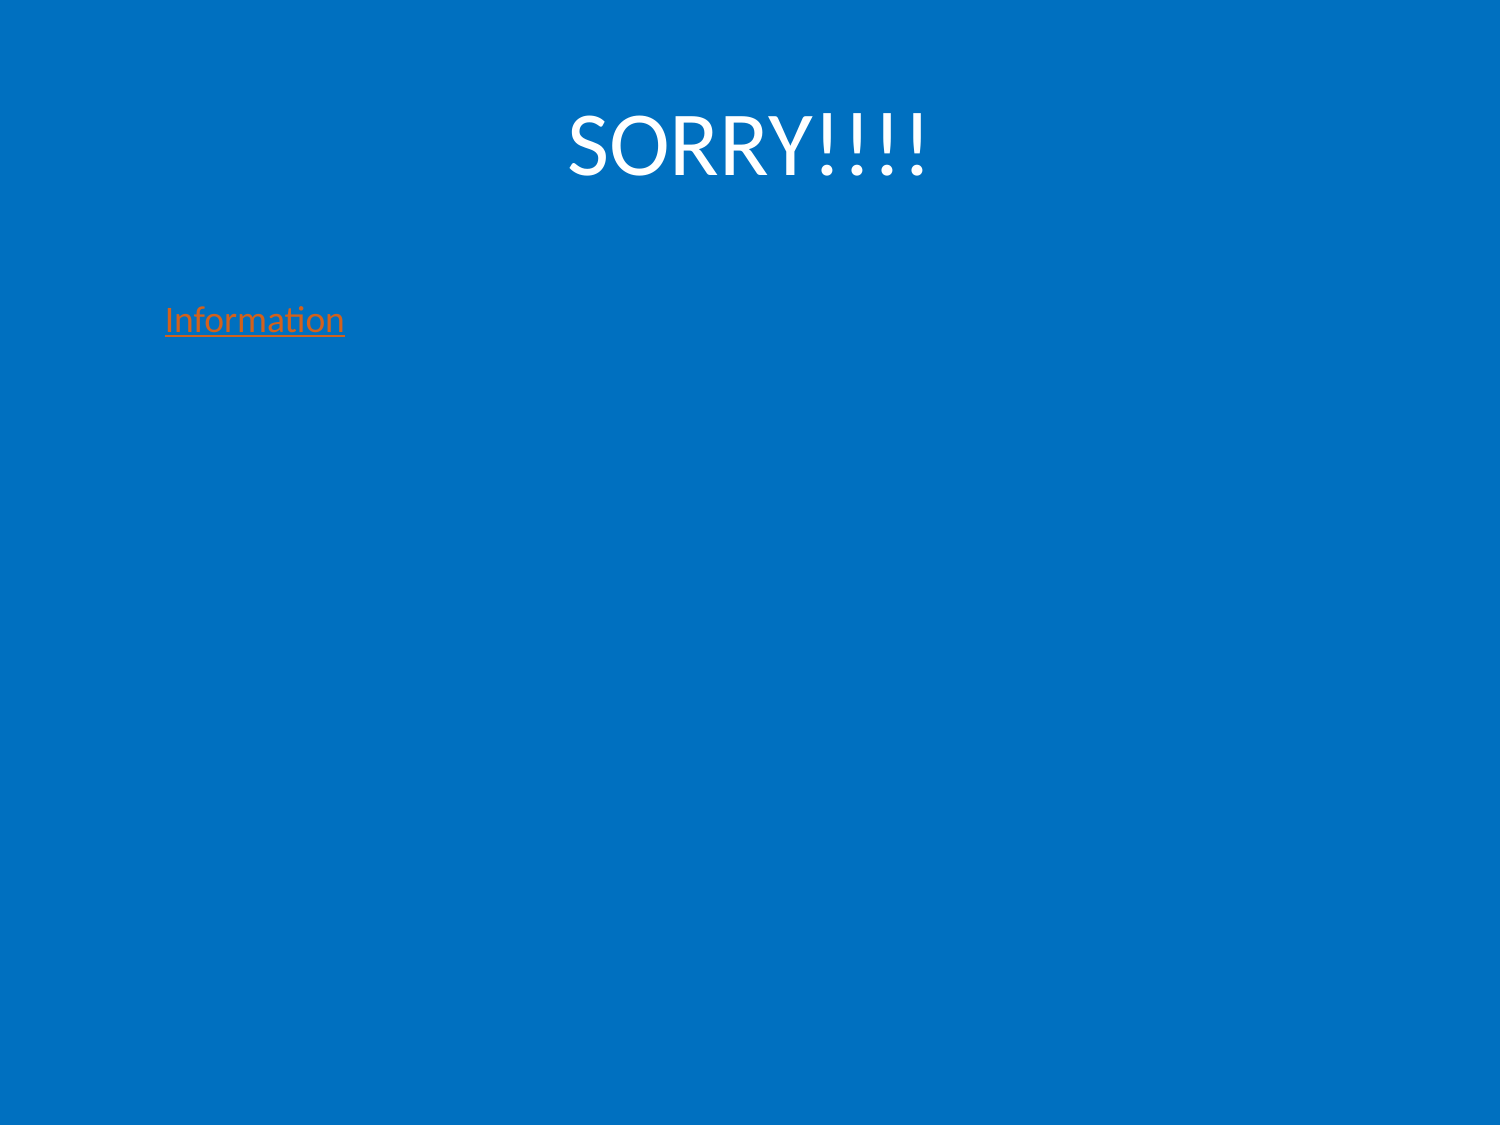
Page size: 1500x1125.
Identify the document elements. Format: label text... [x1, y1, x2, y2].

text_box Information [150, 287, 713, 348]
title SORRY!!!! [75, 45, 1425, 233]
